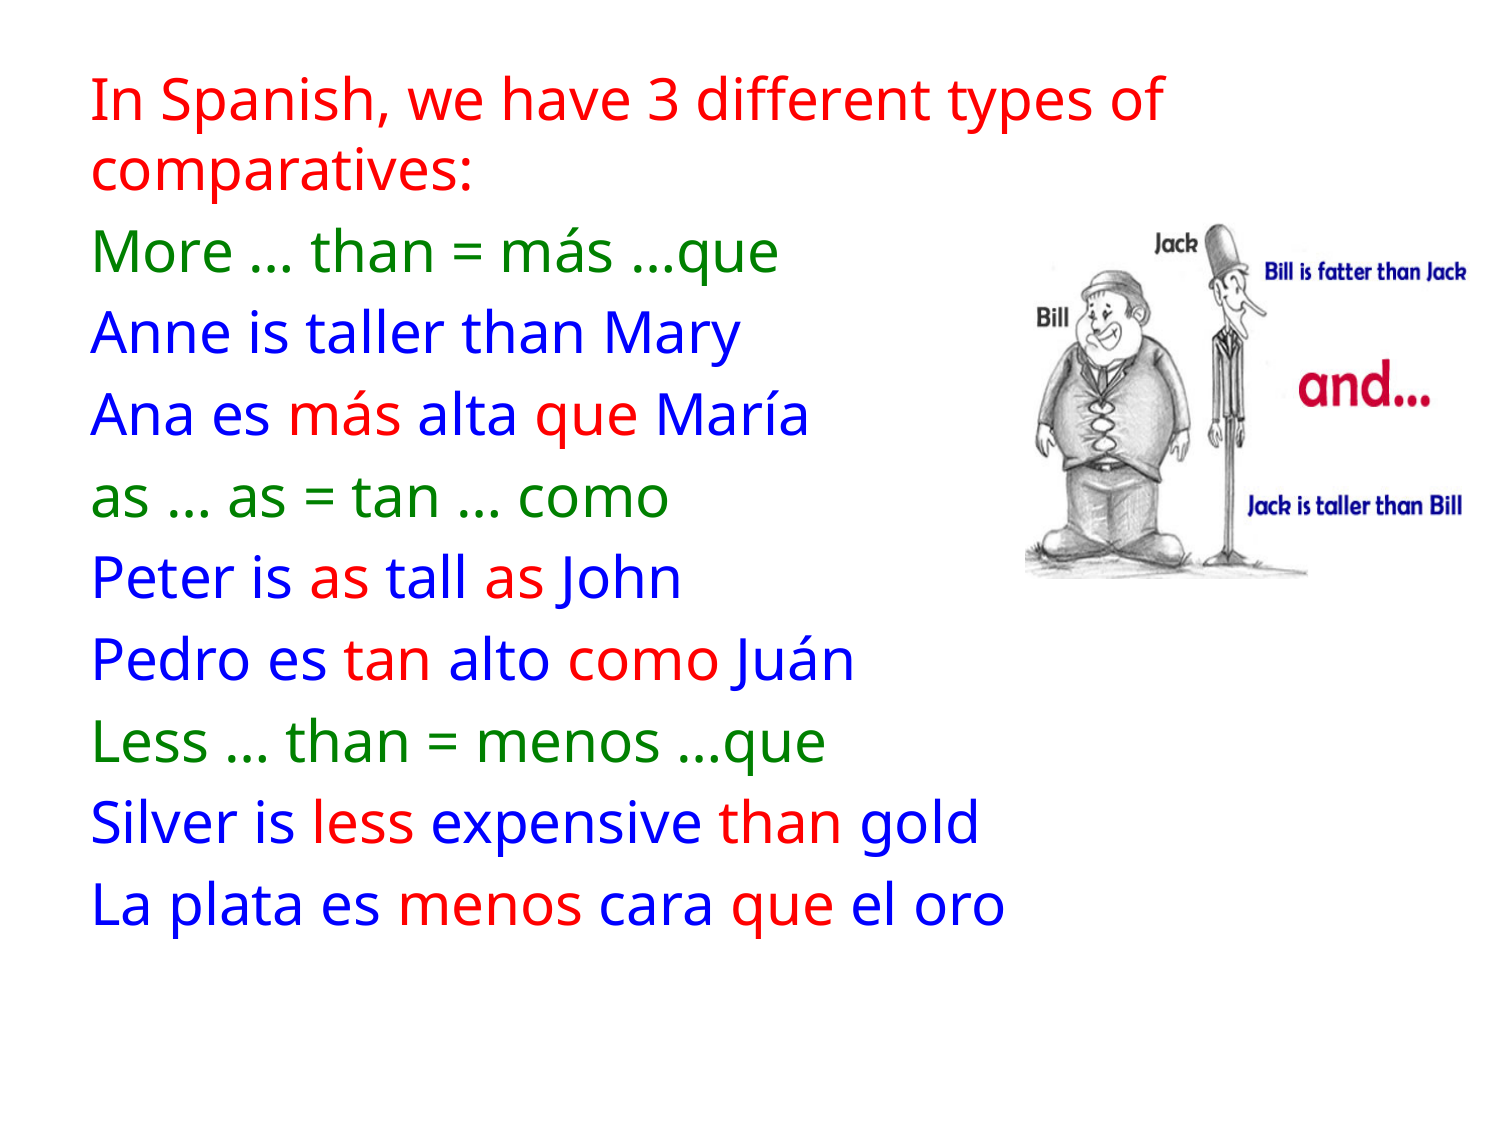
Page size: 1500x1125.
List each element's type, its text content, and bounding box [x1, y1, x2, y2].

picture [1024, 213, 1480, 580]
list In Spanish, we have 3 different types of comparatives: More … than = más …que Anne is taller than Mary Ana es más alta que María as … as = tan … como Peter is as tall as John Pedro es tan alto como Juán Less … than = menos …que Silver is less expensive than gold La plata es menos cara que el oro [75, 54, 1425, 1067]
